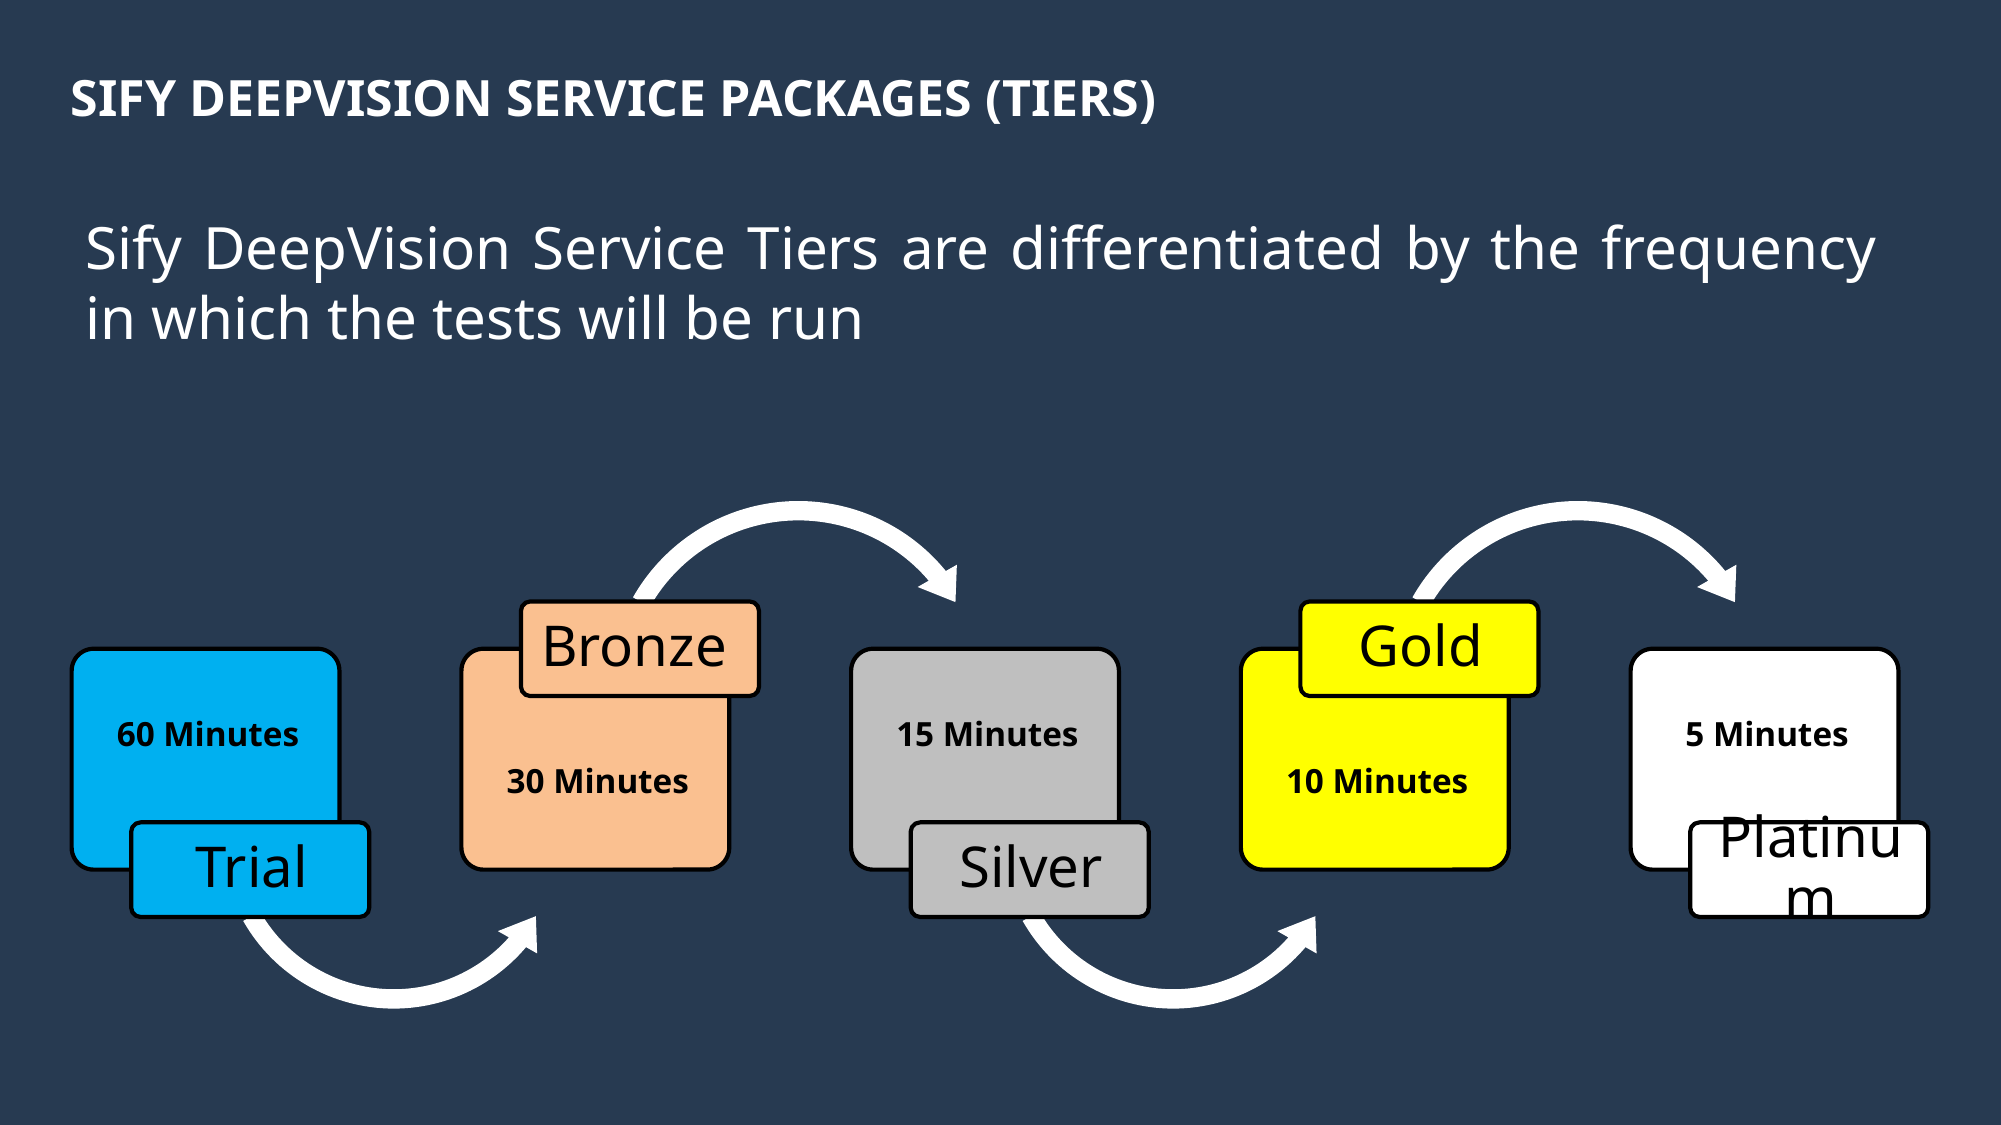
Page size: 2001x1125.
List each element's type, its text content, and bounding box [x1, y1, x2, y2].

text_box Sify DeepVision Service Tiers are differentiated by the frequency in which the tests will be run [70, 204, 1891, 359]
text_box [70, 531, 1930, 987]
title Sify DeepVision Service Packages (Tiers) [70, 58, 1930, 135]
